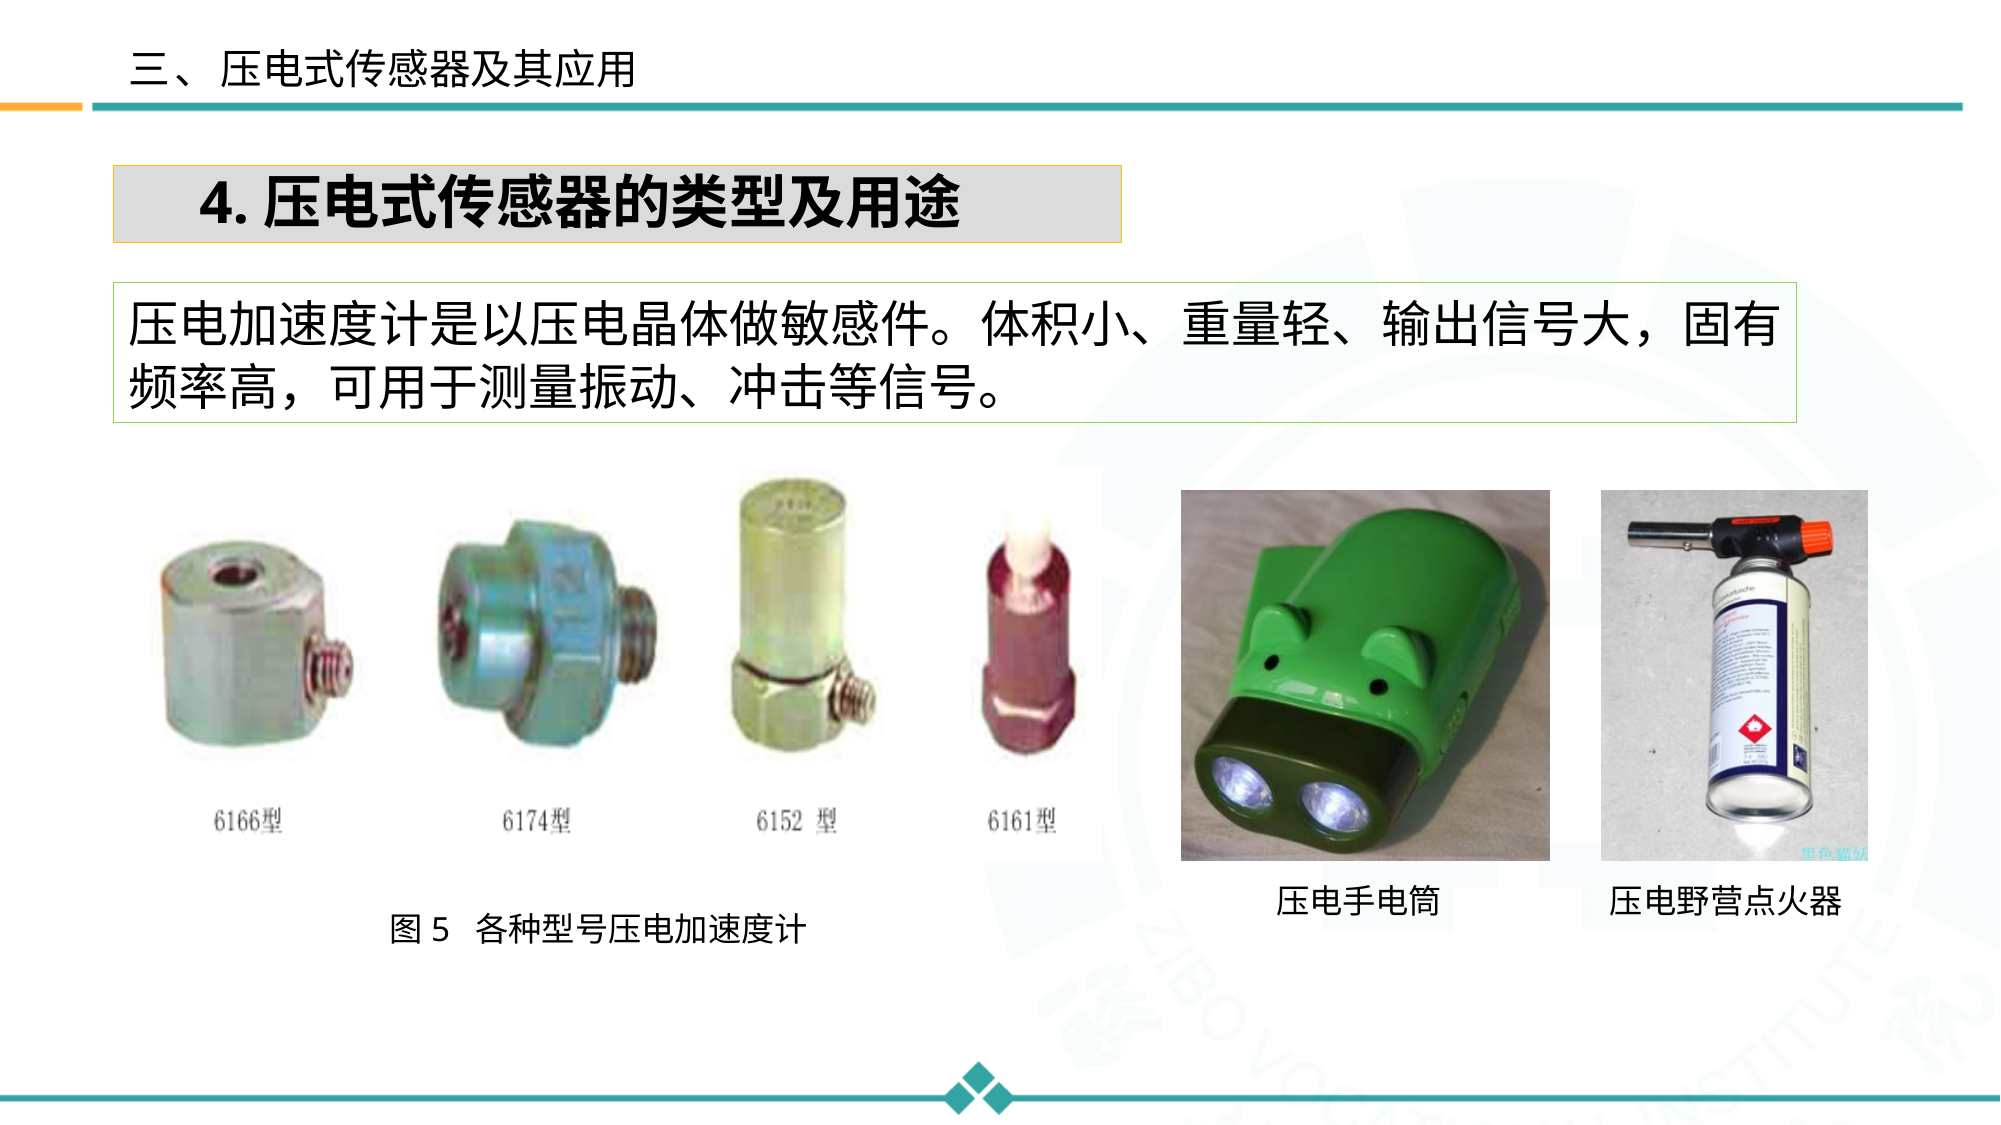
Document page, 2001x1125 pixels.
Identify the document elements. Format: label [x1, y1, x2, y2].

text_box [133, 467, 1103, 861]
picture [0, 0, 2000, 1125]
